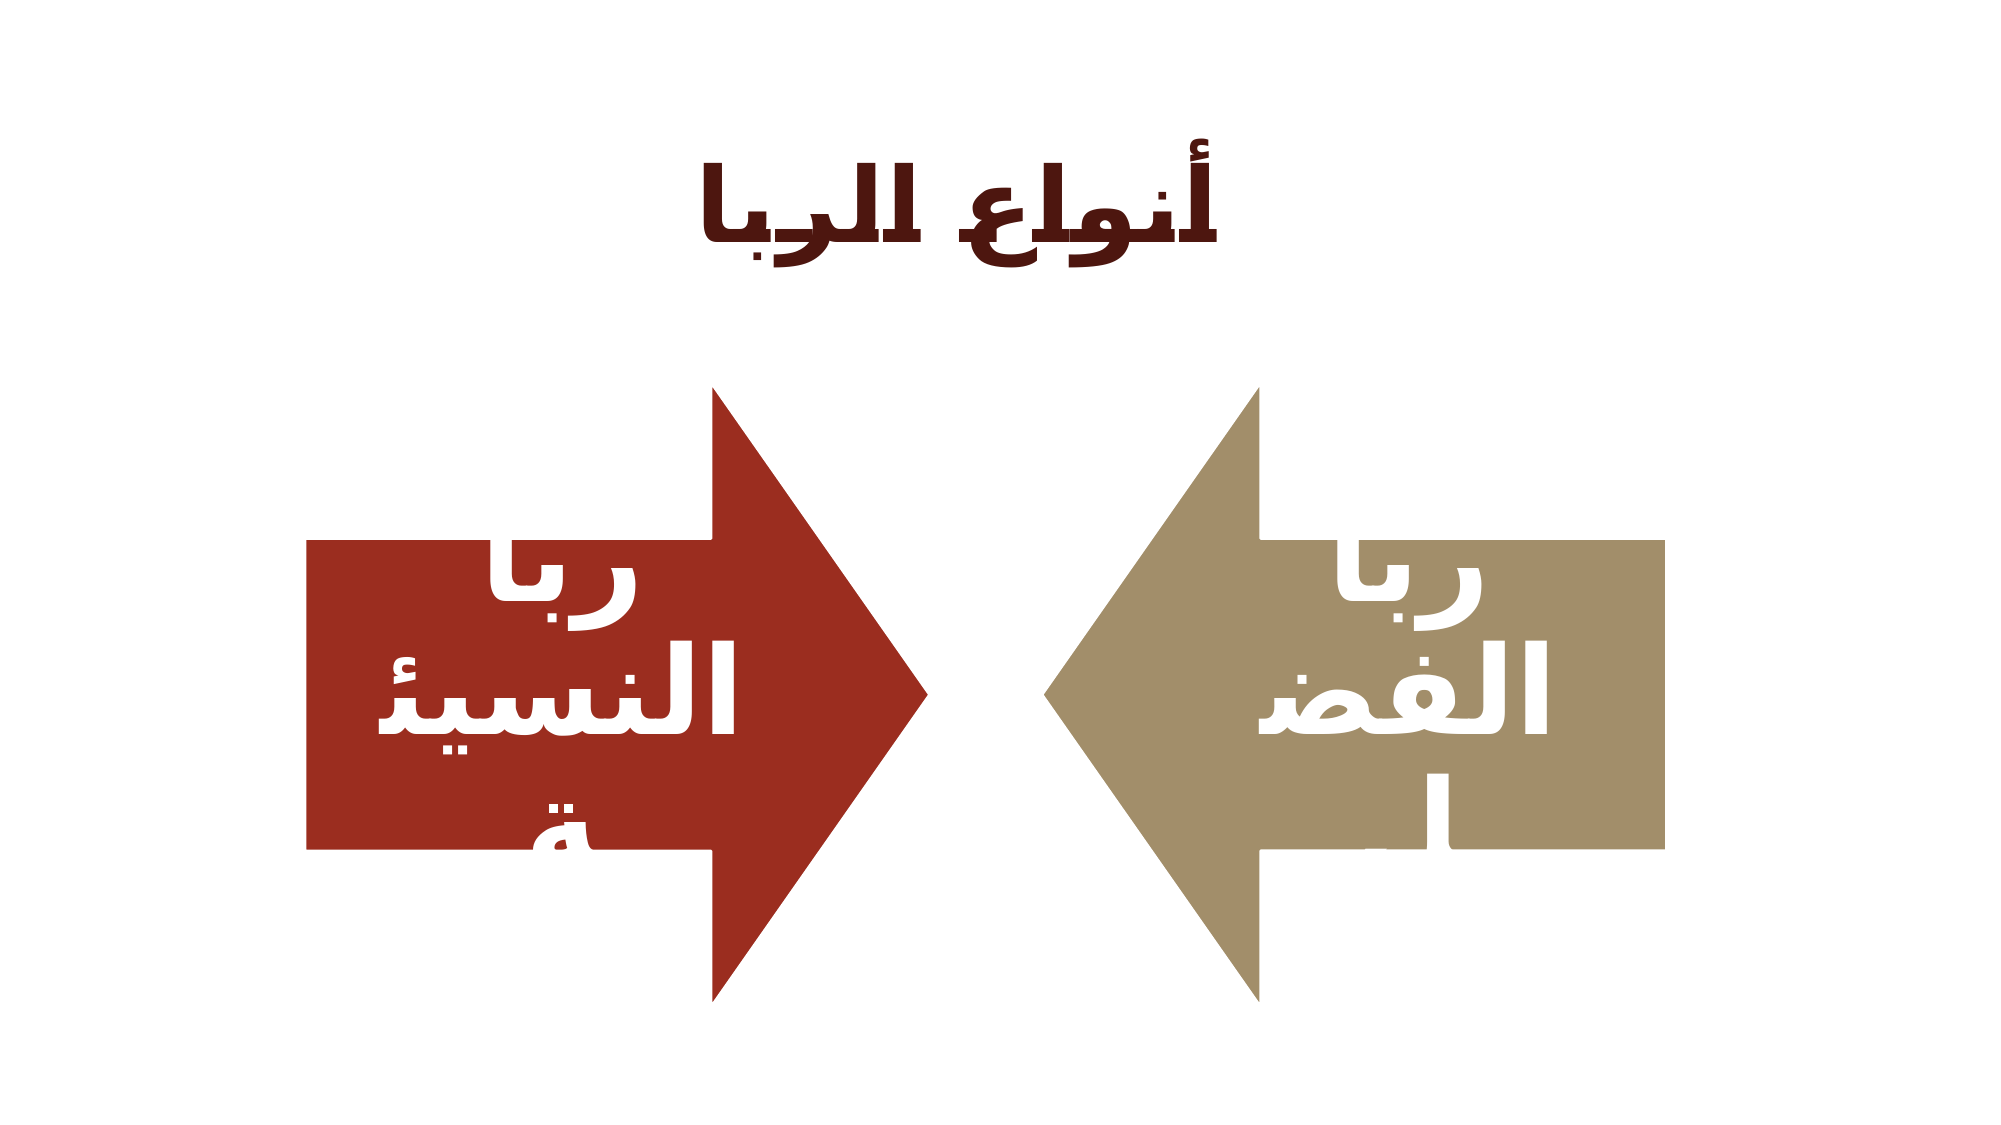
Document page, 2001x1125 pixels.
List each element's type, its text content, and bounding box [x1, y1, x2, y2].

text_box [304, 382, 1667, 1008]
text_box أنواع الربا [363, 130, 1551, 271]
